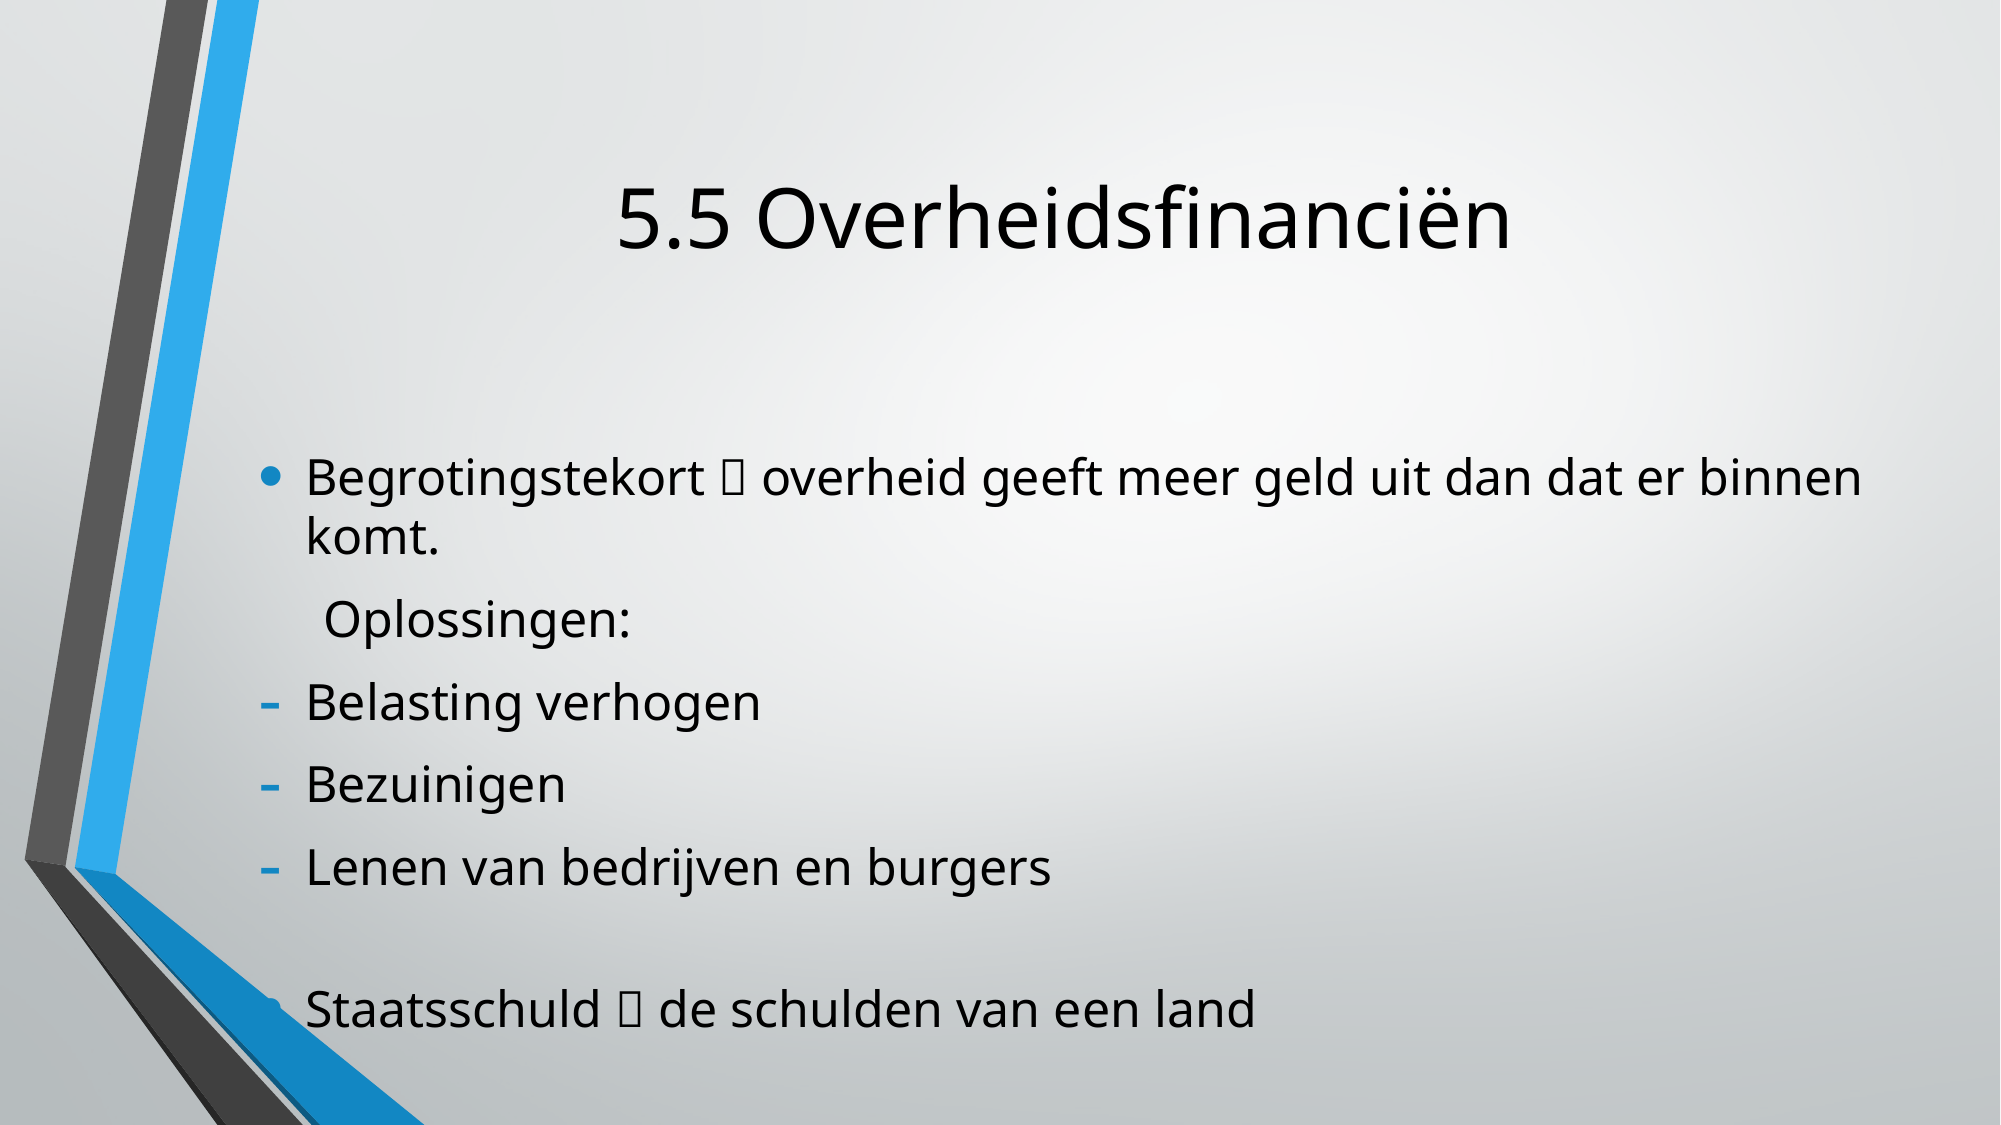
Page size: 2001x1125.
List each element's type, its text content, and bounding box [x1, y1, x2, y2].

title 5.5 Overheidsfinanciën [243, 112, 1887, 319]
list Begrotingstekort  overheid geeft meer geld uit dan dat er binnen komt. Oplossingen: Belasting verhogen Bezuinigen Lenen van bedrijven en burgers Staatsschuld  de schulden van een land [243, 437, 1929, 1055]
